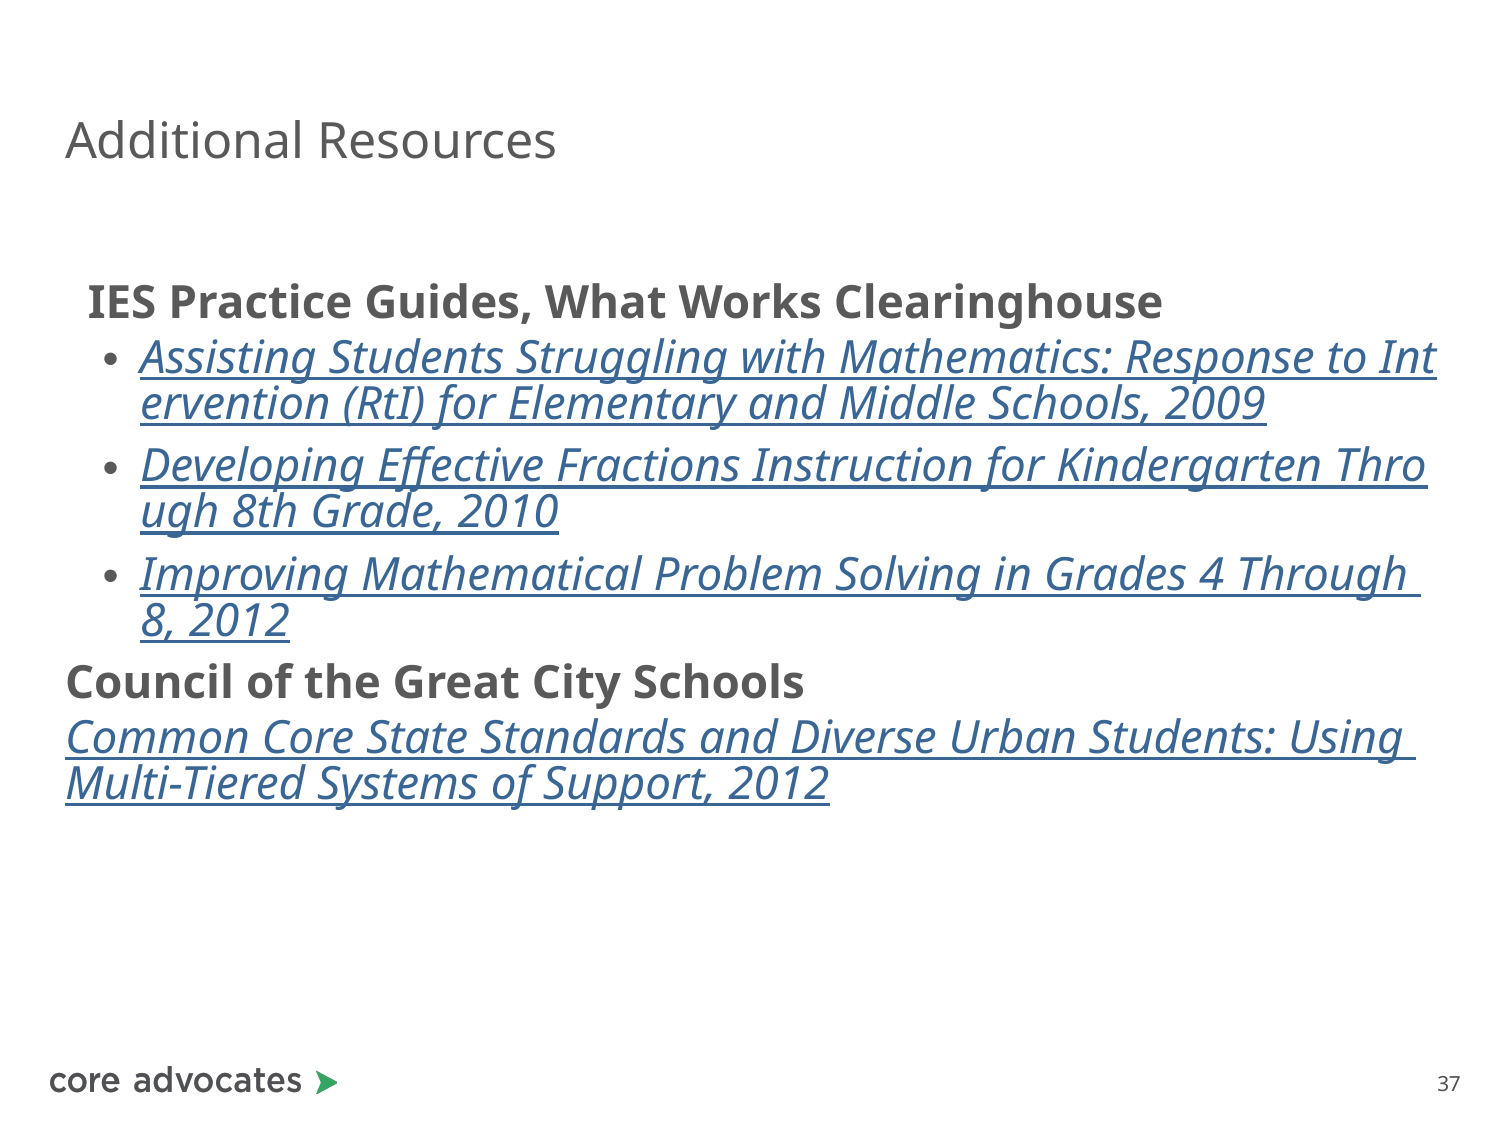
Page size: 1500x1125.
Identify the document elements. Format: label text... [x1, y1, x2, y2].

picture [50, 1066, 337, 1094]
title Additional Resources [50, 45, 1457, 233]
list IES Practice Guides, What Works Clearinghouse Assisting Students Struggling with Mathematics: Response to Intervention (RtI) for Elementary and Middle Schools, 2009 Developing Effective Fractions Instruction for Kindergarten Through 8th Grade, 2010 Improving Mathematical Problem Solving in Grades 4 Through 8, 2012 Council of the Great City Schools Common Core State Standards and Diverse Urban Students: Using Multi-Tiered Systems of Support, 2012 [50, 257, 1457, 1001]
